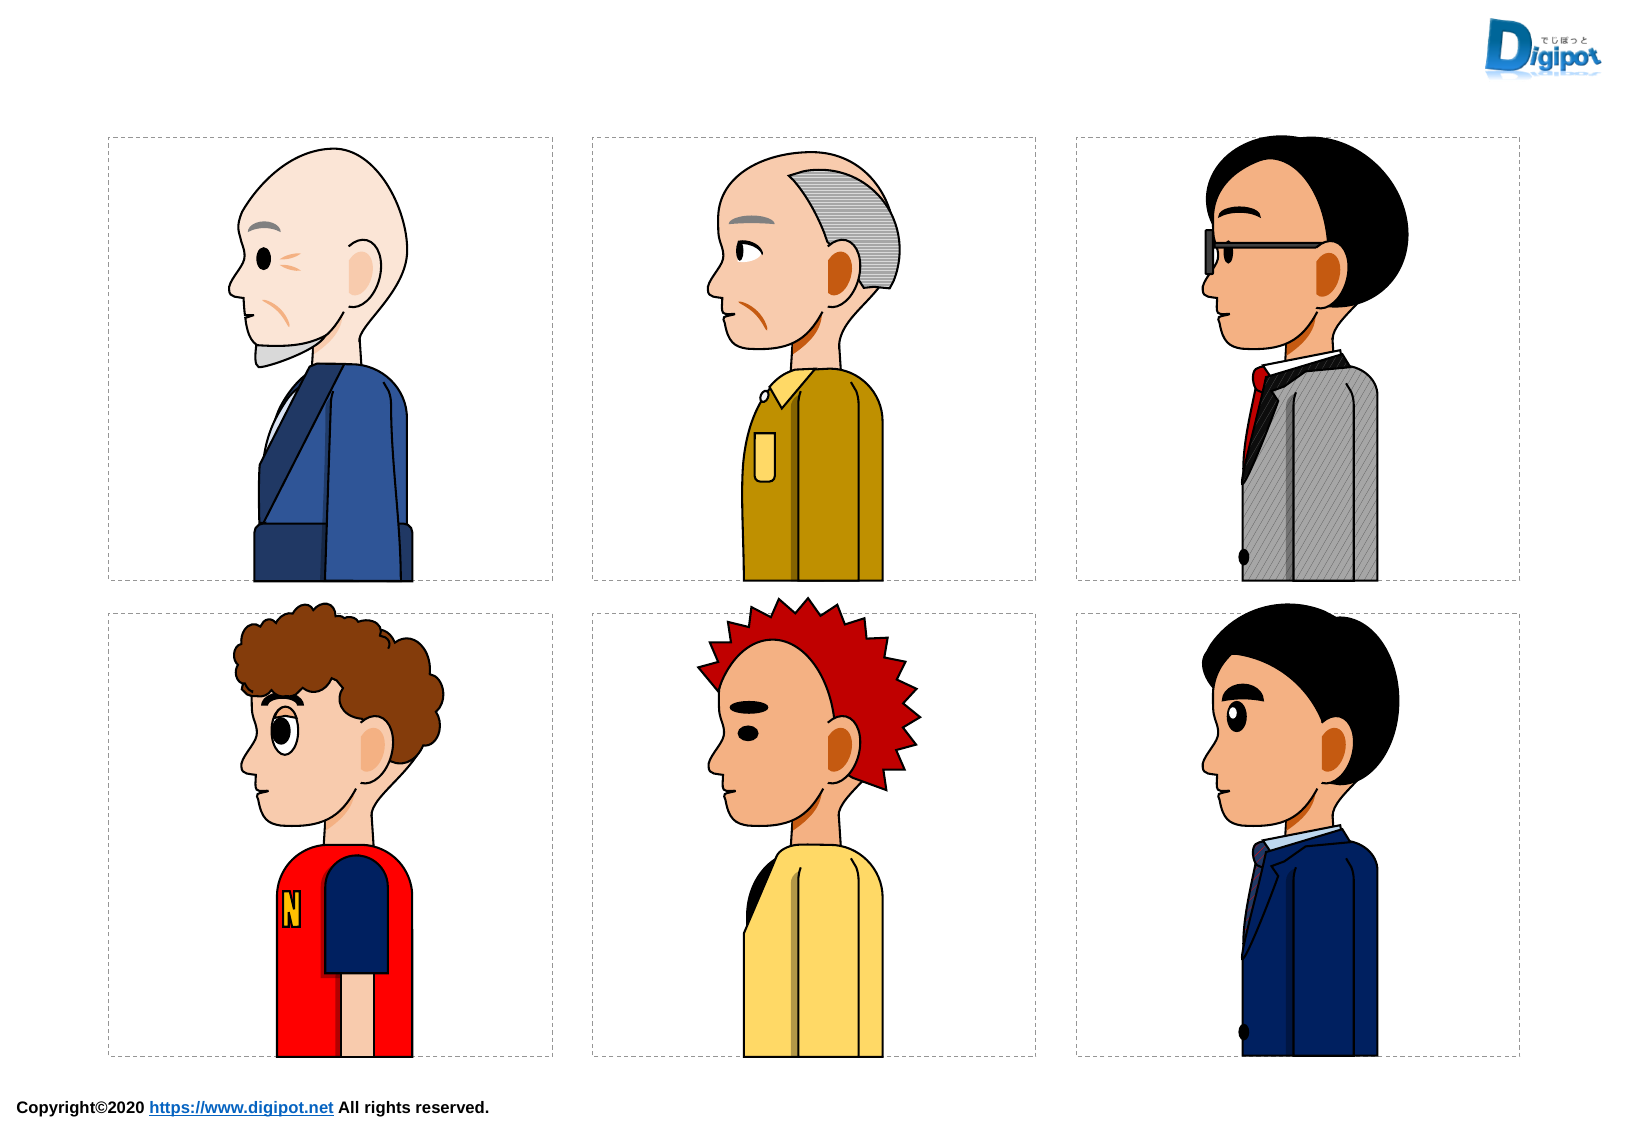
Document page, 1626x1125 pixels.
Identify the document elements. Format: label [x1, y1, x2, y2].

text_box [707, 145, 896, 582]
text_box [1202, 125, 1399, 581]
text_box [708, 606, 943, 1058]
text_box [1202, 604, 1399, 1056]
text_box [228, 148, 413, 583]
text_box [233, 603, 444, 1058]
picture [1485, 18, 1602, 82]
